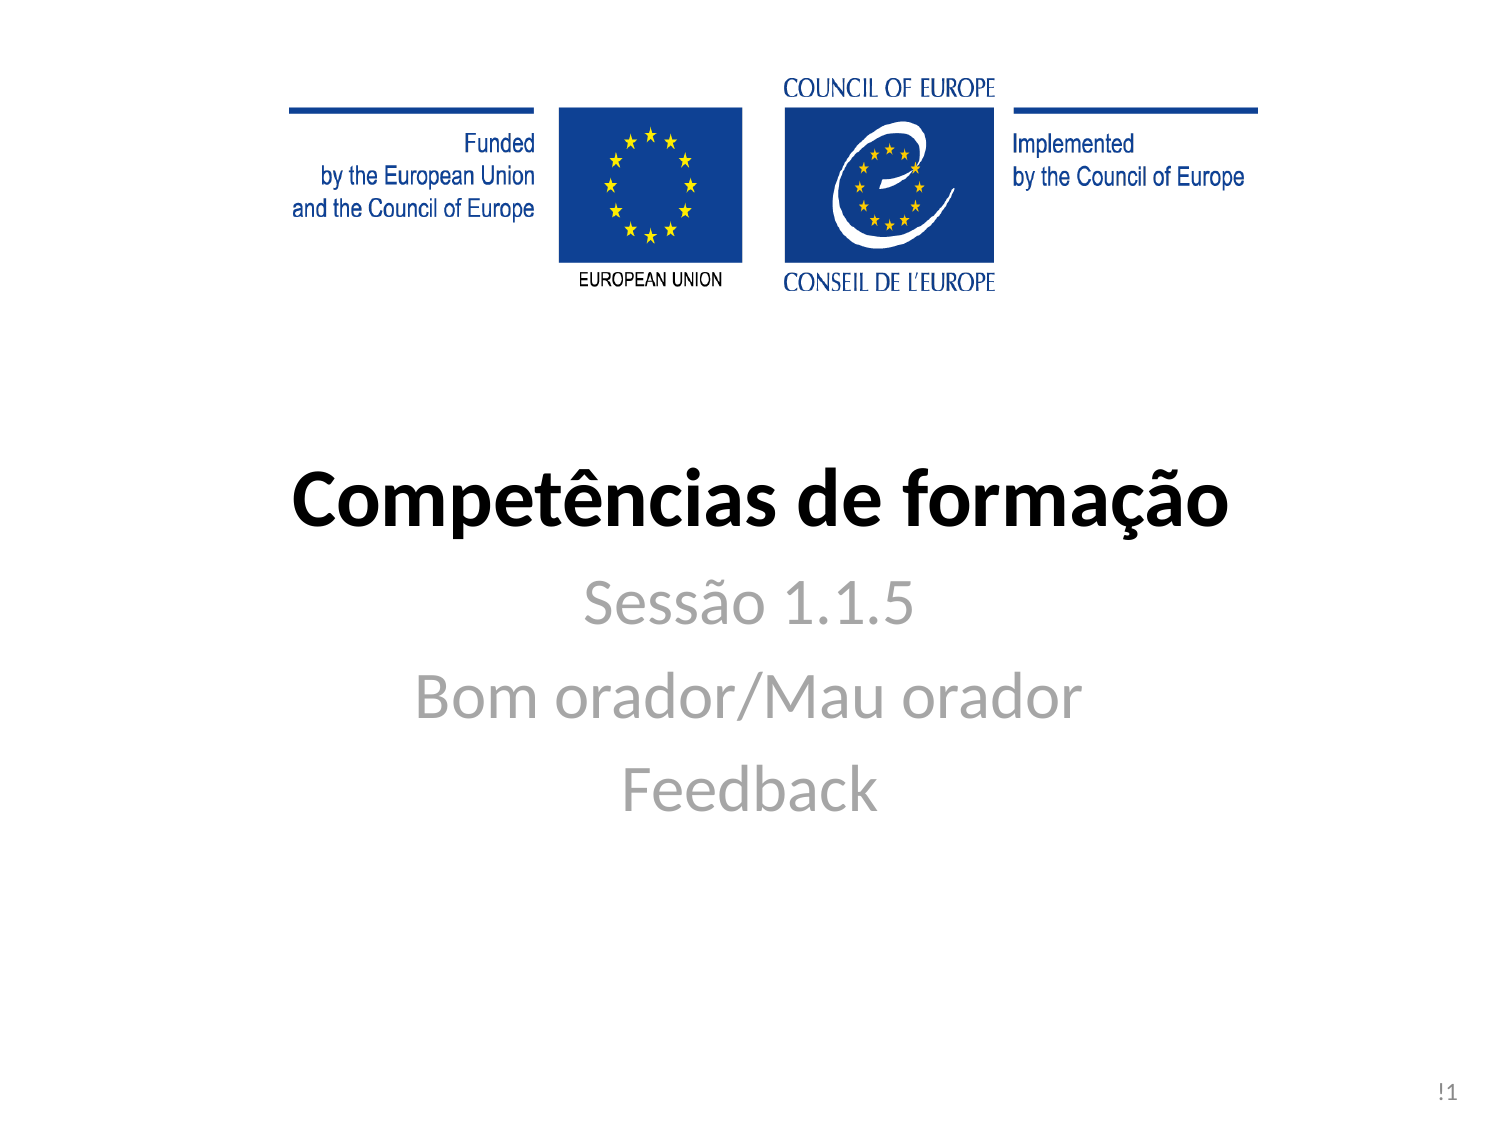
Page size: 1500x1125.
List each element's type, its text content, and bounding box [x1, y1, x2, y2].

title Competências de formação [123, 290, 1400, 696]
subtitle Sessão 1.1.5 Bom orador/Mau orador Feedback [224, 550, 1276, 839]
picture [288, 77, 1259, 291]
text_box !1 [1122, 1067, 1473, 1125]
